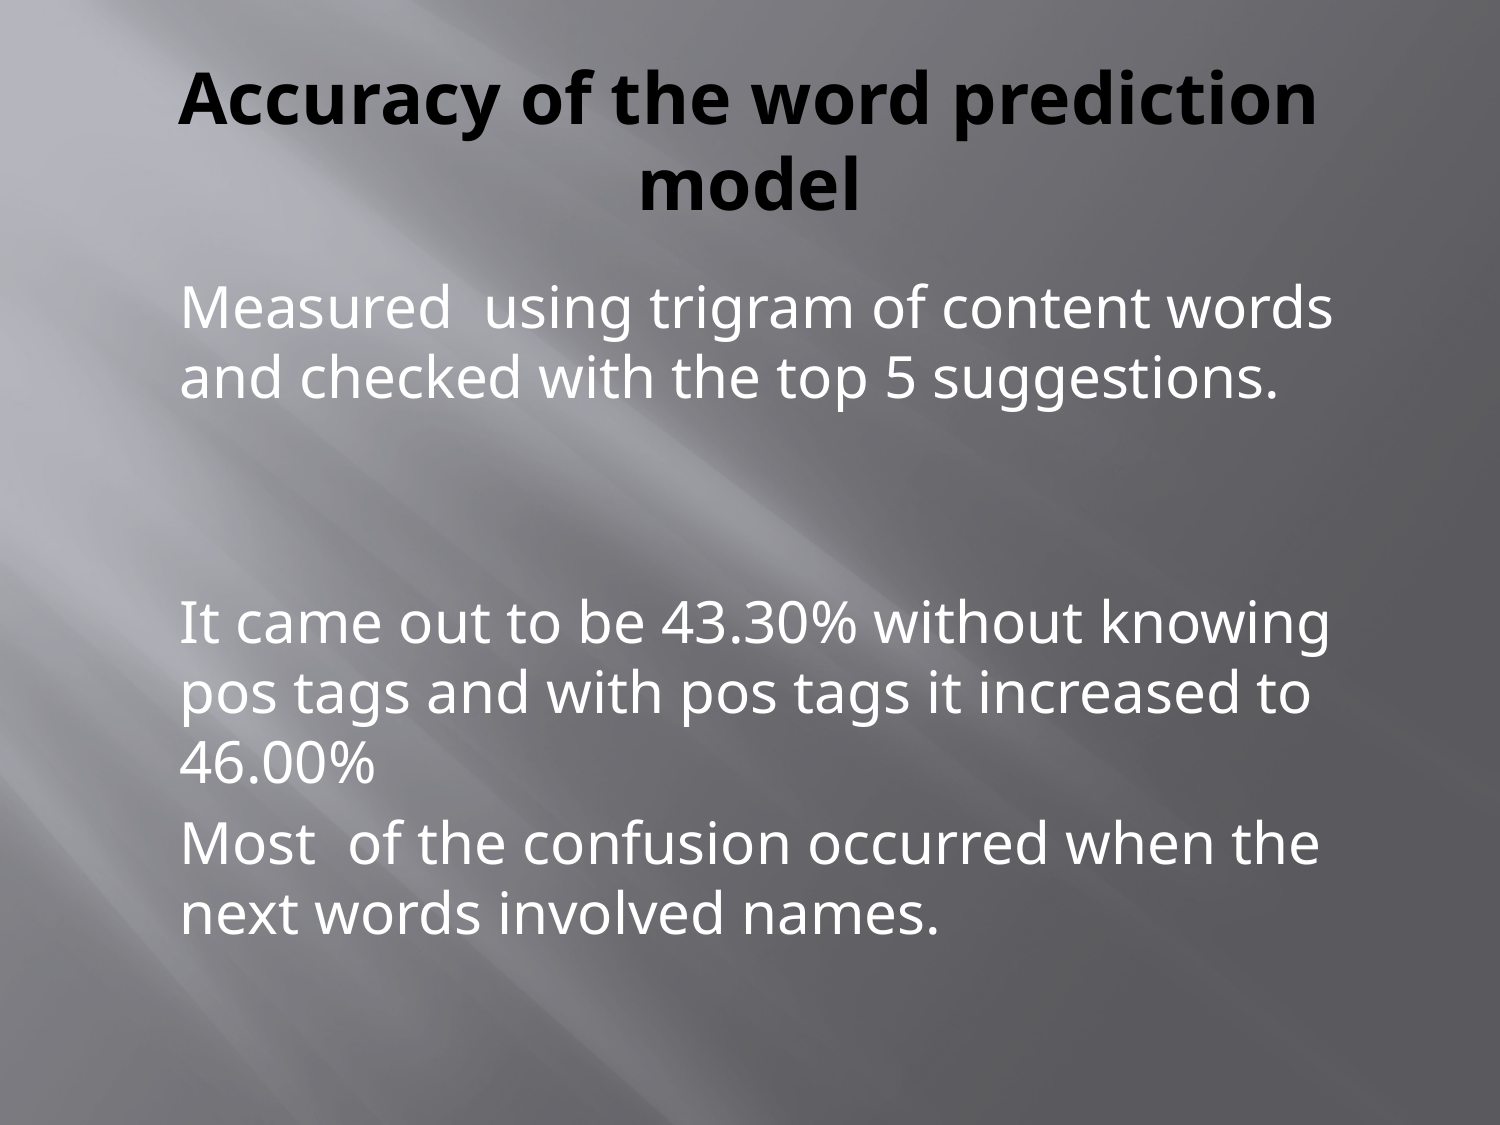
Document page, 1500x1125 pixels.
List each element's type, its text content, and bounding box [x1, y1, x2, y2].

list Measured using trigram of content words and checked with the top 5 suggestions. It came out to be 43.30% without knowing pos tags and with pos tags it increased to 46.00% Most of the confusion occurred when the next words involved names. [75, 262, 1425, 1035]
title Accuracy of the word prediction model [75, 45, 1425, 233]
